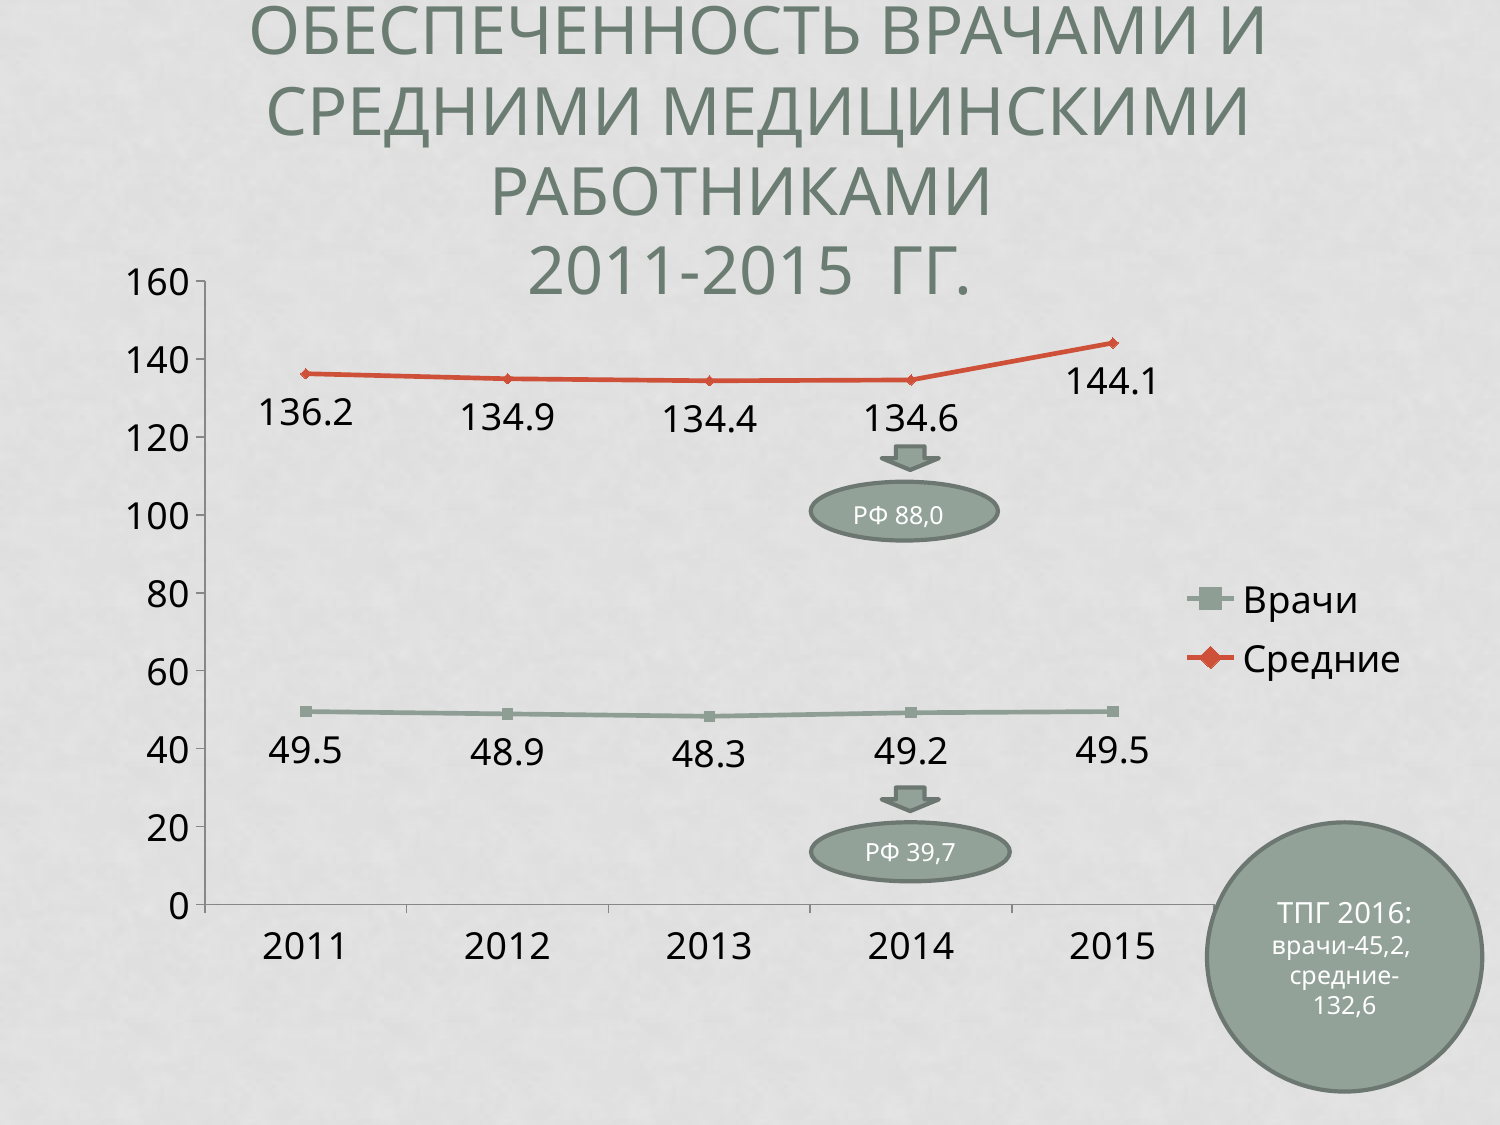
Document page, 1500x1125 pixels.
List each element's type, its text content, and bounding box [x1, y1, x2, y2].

text_box ТПГ 2016: врачи-45,2, средние-132,6 [1211, 846, 1485, 1094]
title Обеспеченность врачами и средними медицинскими работниками 2011-2015 гг. [17, 54, 1500, 243]
chart [76, 255, 1427, 998]
